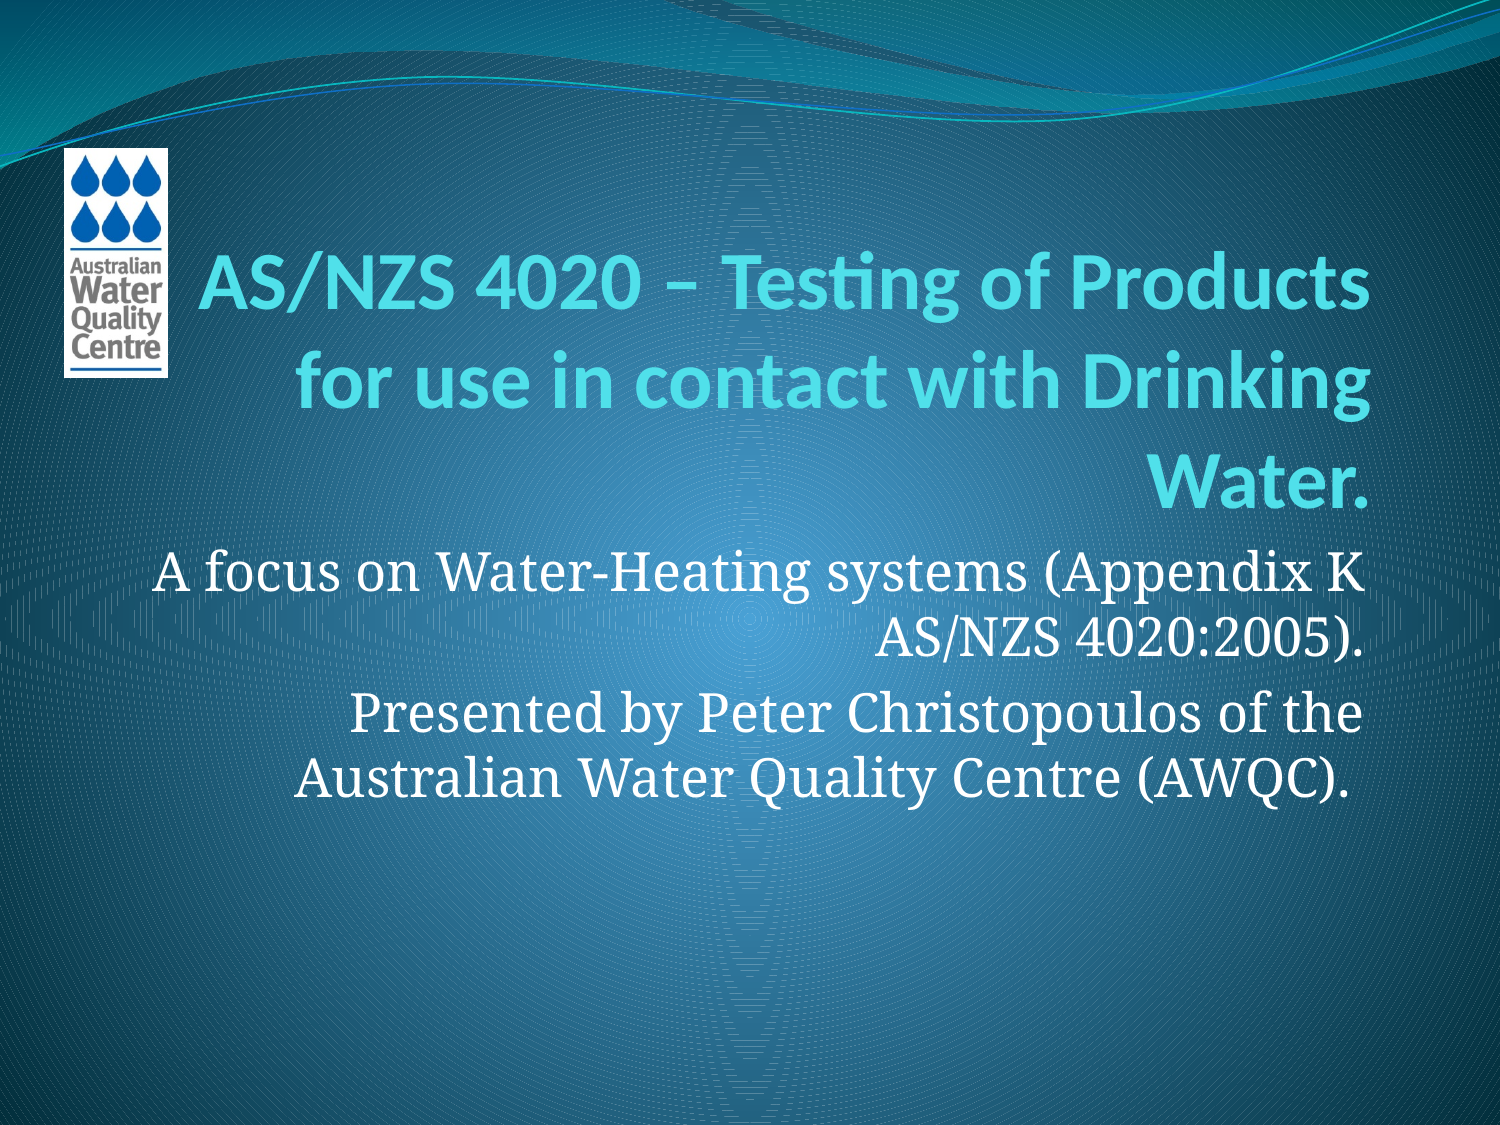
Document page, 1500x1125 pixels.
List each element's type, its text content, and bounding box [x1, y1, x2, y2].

subtitle A focus on Water-Heating systems (Appendix K AS/NZS 4020:2005). Presented by Peter Christopoulos of the Australian Water Quality Centre (AWQC). [87, 529, 1376, 818]
picture [64, 148, 168, 378]
title AS/NZS 4020 – Testing of Products for use in contact with Drinking Water. [87, 224, 1376, 525]
